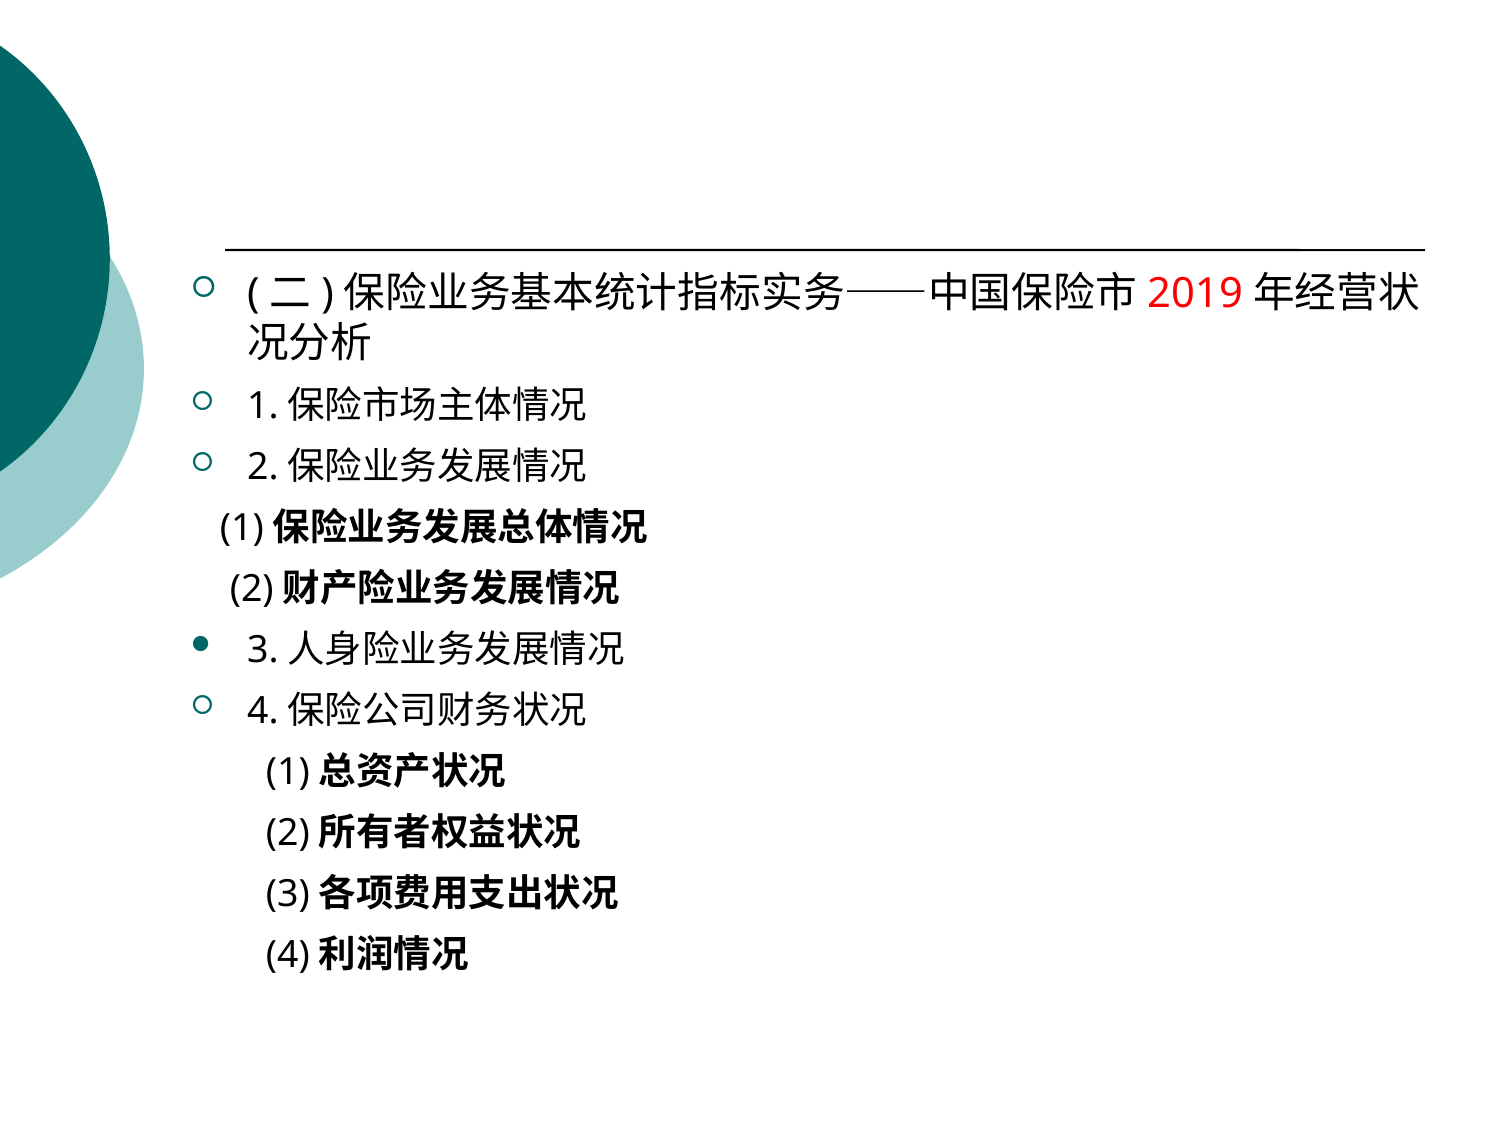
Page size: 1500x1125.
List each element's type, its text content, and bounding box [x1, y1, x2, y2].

list (二)保险业务基本统计指标实务——中国保险市2019年经营状况分析 1.保险市场主体情况 2.保险业务发展情况 (1)保险业务发展总体情况 (2)财产险业务发展情况 3.人身险业务发展情况 4.保险公司财务状况 (1)总资产状况 (2)所有者权益状况 (3)各项费用支出状况 (4)利润情况 [175, 257, 1458, 1091]
